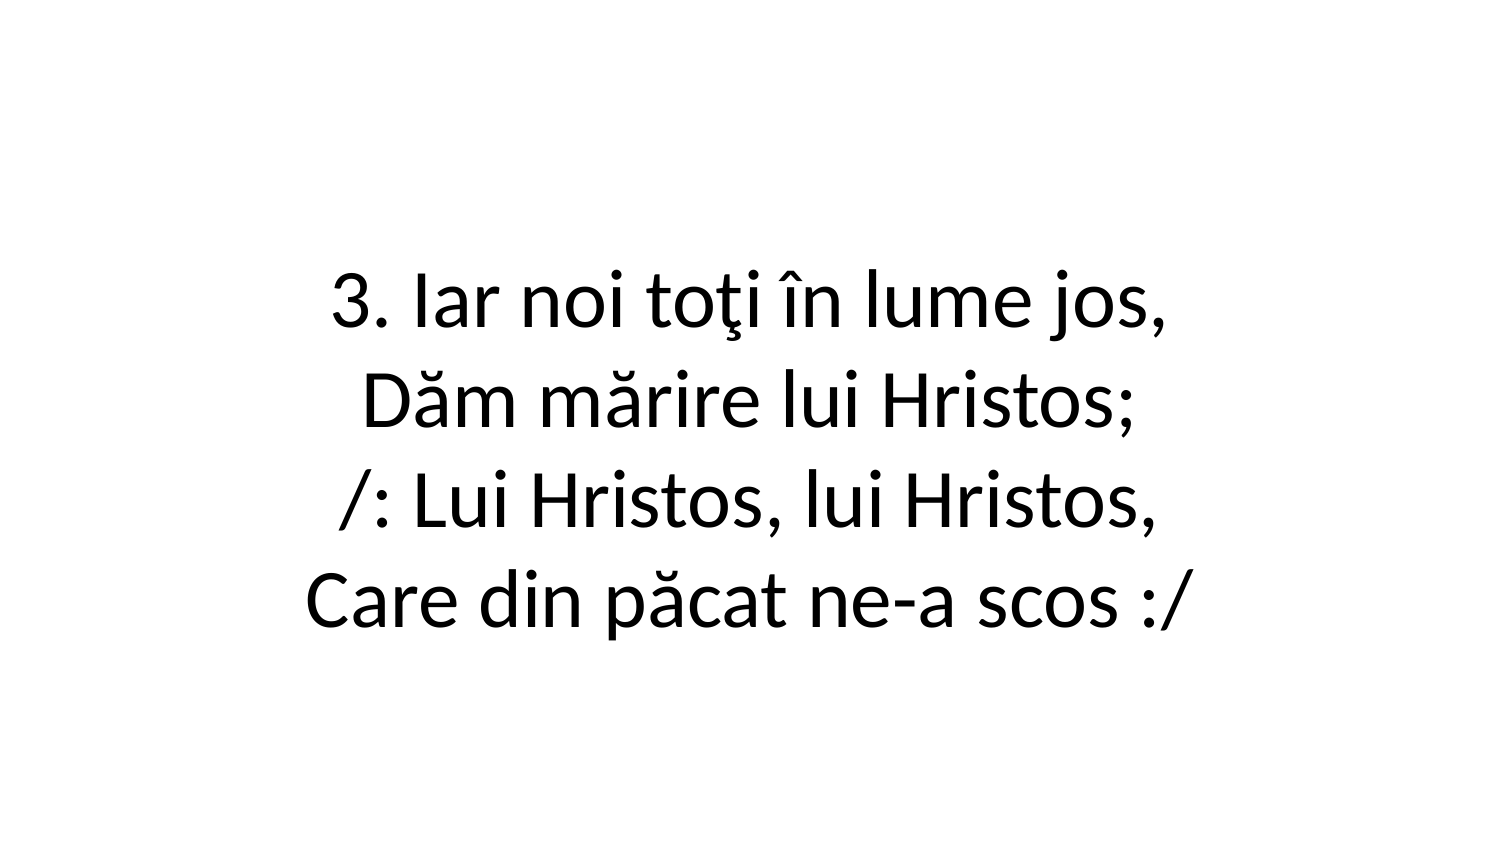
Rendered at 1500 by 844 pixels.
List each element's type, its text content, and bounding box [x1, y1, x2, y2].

text_box 3. Iar noi toţi în lume jos, Dăm mărire lui Hristos; /: Lui Hristos, lui Hristos, Care din păcat ne-a scos :/ [290, 192, 1209, 652]
